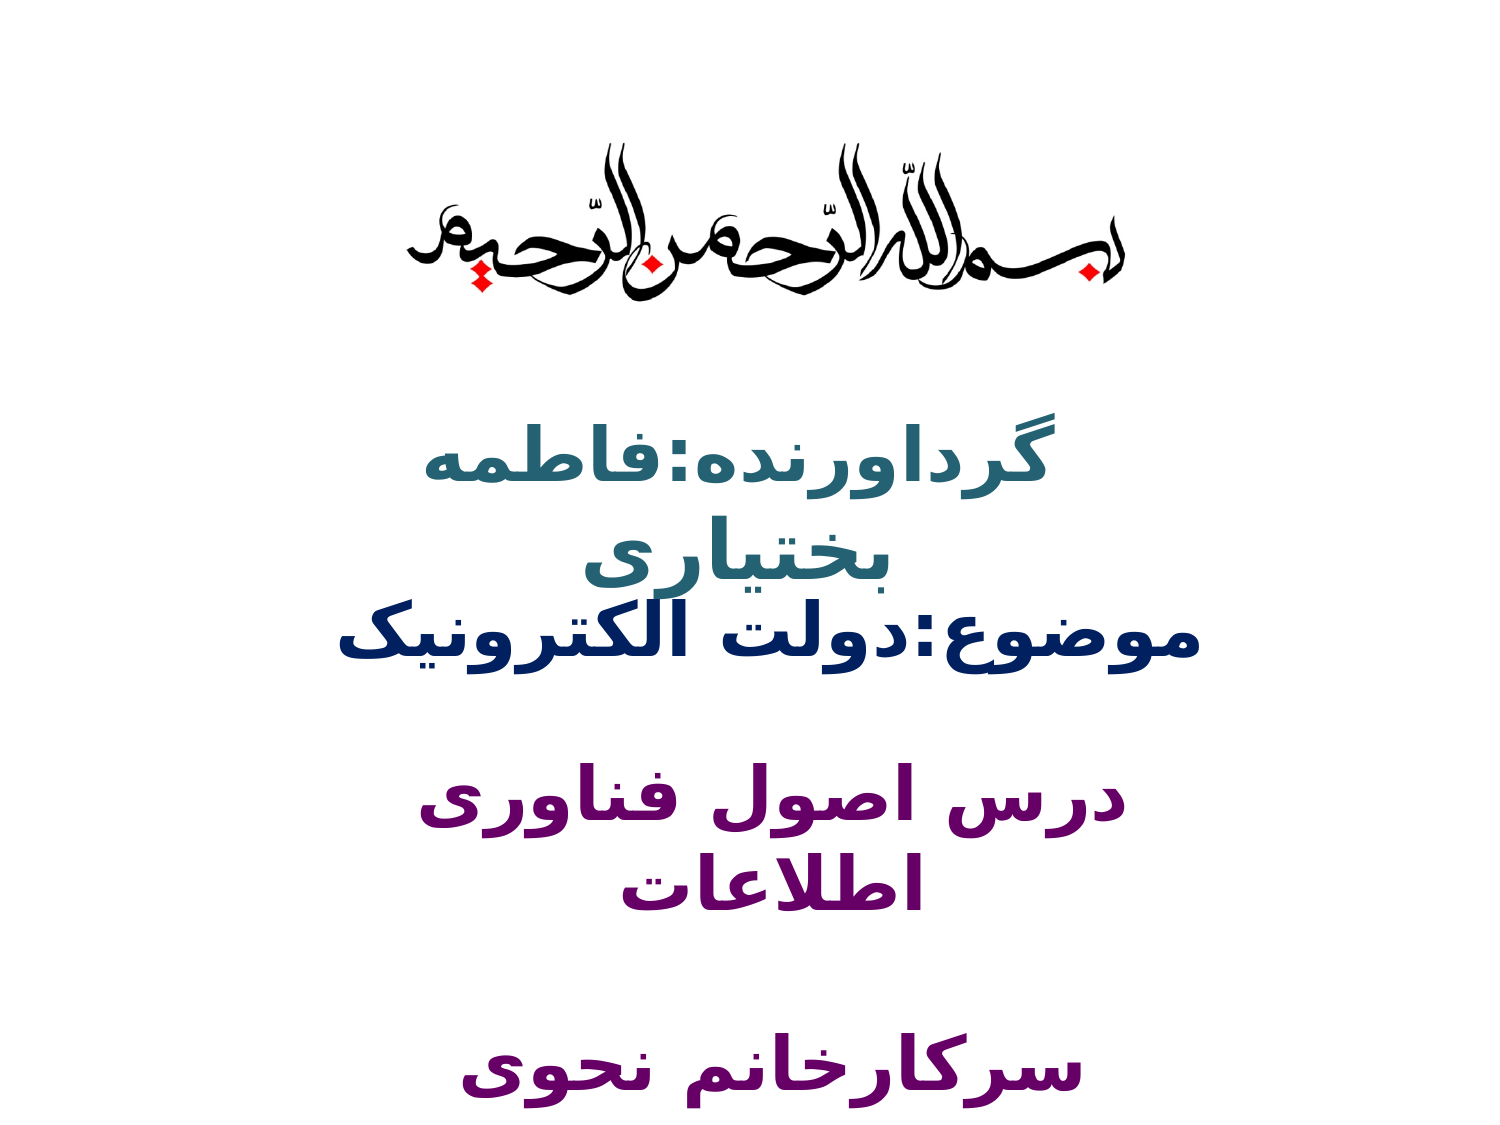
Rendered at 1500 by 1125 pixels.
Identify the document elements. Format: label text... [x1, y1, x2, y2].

text_box موضوع:دولت الکترونیک [320, 574, 1221, 680]
picture [363, 70, 1149, 363]
text_box درس اصول فناوری اطلاعات سرکارخانم نحوی [386, 738, 1161, 1114]
text_box گرداورنده:فاطمه بختیاری [339, 398, 1137, 574]
